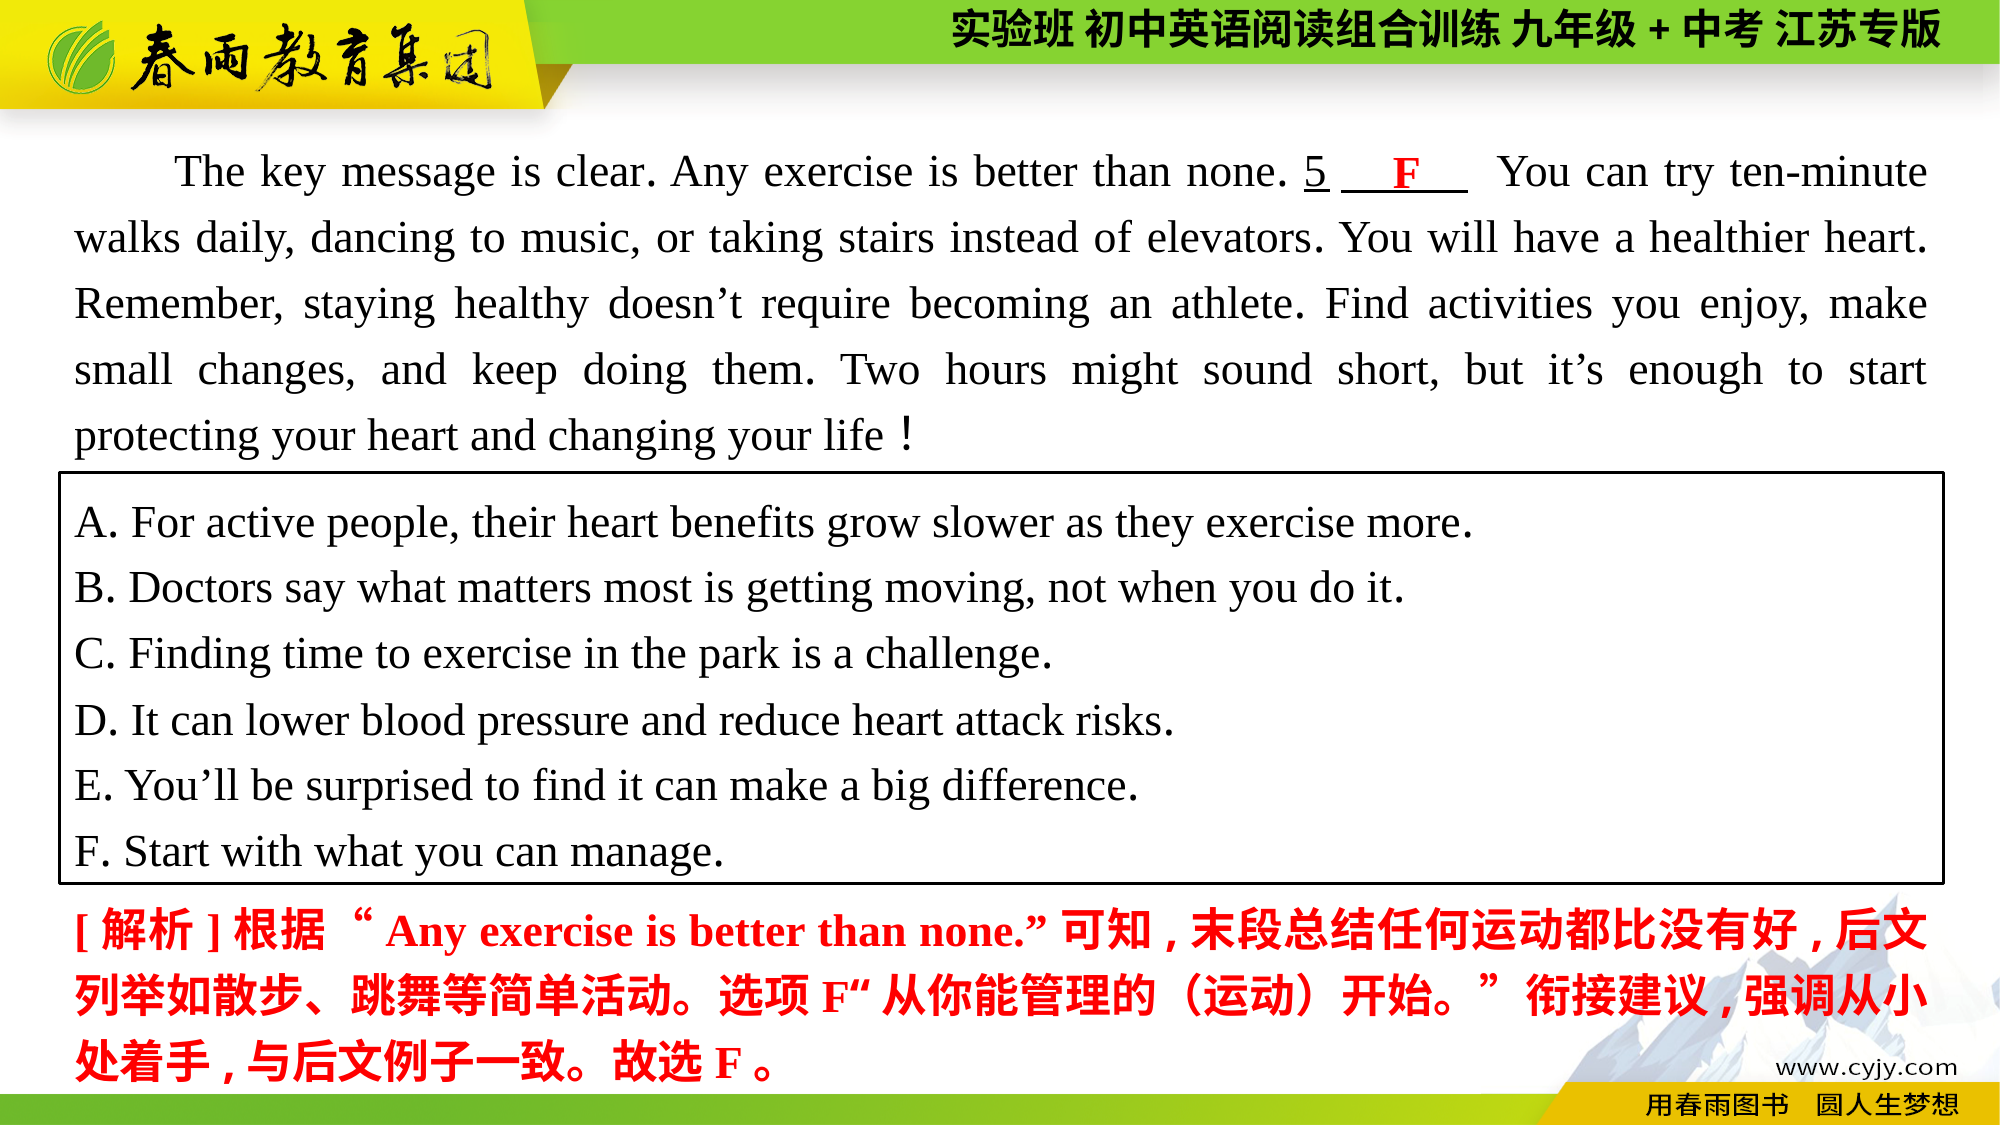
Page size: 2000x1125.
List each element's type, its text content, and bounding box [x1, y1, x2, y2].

text_box F [1378, 124, 1436, 206]
text_box A. For active people, their heart benefits grow slower as they exercise more. B. Doctors say what matters most is getting moving, not when you do it. C. Finding time to exercise in the park is a challenge. D. It can lower blood pressure and reduce heart attack risks. E. You’ll be surprised to find it can make a big difference. F. Start with what you can manage. [59, 472, 1944, 882]
picture [0, 0, 2000, 1125]
text_box [解析]根据“Any exercise is better than none.”可知,末段总结任何运动都比没有好,后文列举如散步、跳舞等简单活动。选项F“从你能管理的（运动）开始。”衔接建议,强调从小处着手,与后文例子一致。故选F。 [59, 882, 1944, 1096]
list The key message is clear. Any exercise is better than none. 5 You can try ten-minute walks daily, dancing to music, or taking stairs instead of elevators. You will have a healthier heart. Remember, staying healthy doesn’t require becoming an athlete. Find activities you enjoy, make small changes, and keep doing them. Two hours might sound short, but it’s enough to start protecting your heart and changing your life！ [59, 122, 1944, 471]
